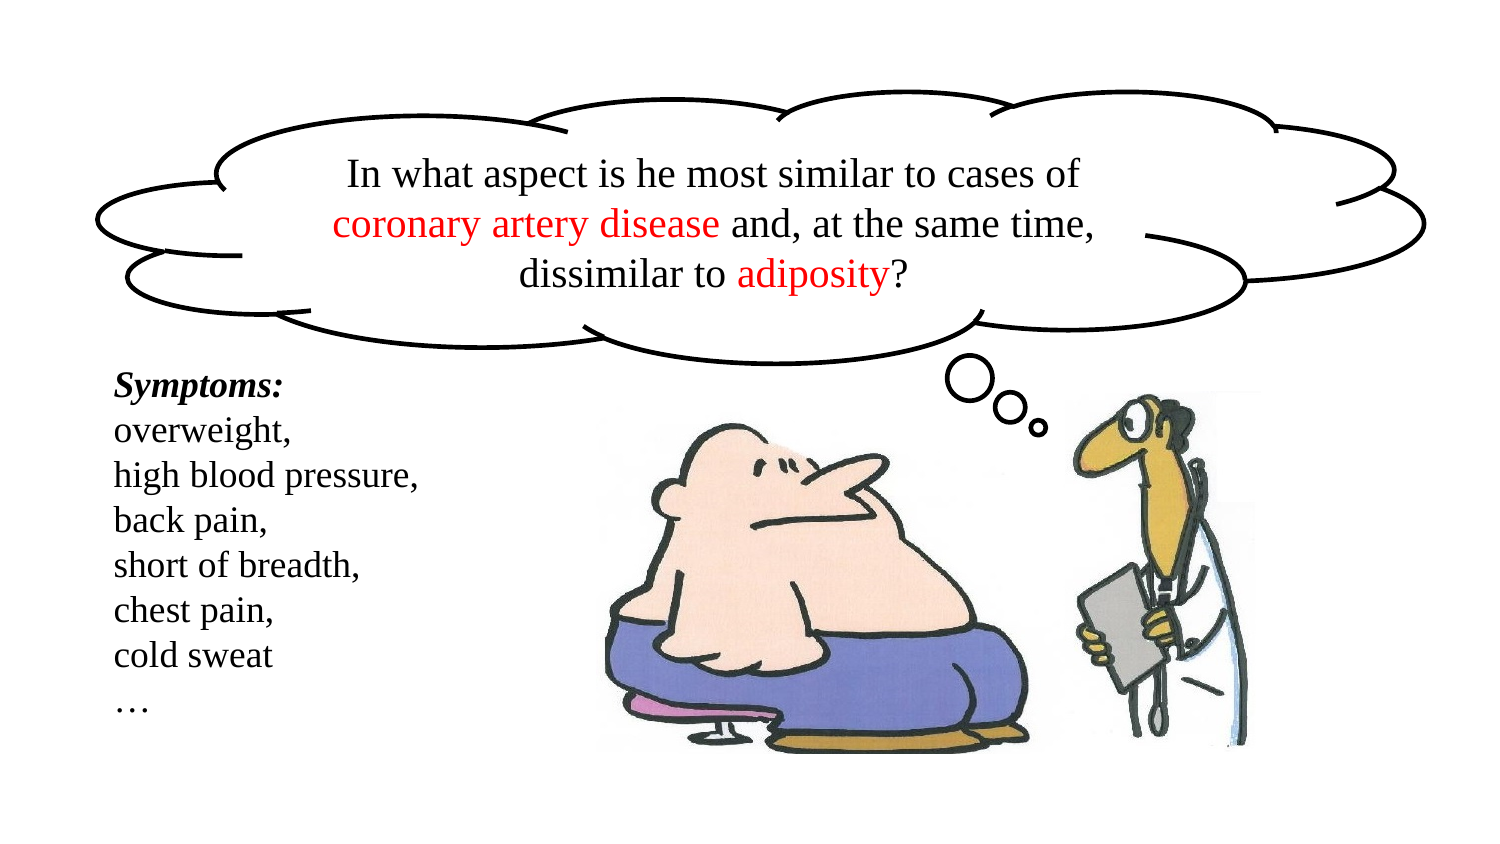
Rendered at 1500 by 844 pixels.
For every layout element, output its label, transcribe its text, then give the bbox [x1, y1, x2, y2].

text_box In what aspect is he most similar to cases of coronary artery disease and, at the same time, dissimilar to adiposity? [95, 89, 1427, 366]
picture [596, 390, 1262, 754]
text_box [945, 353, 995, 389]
text_box Symptoms: overweight, high blood pressure, back pain, short of breadth, chest pain, cold sweat … [97, 330, 547, 749]
